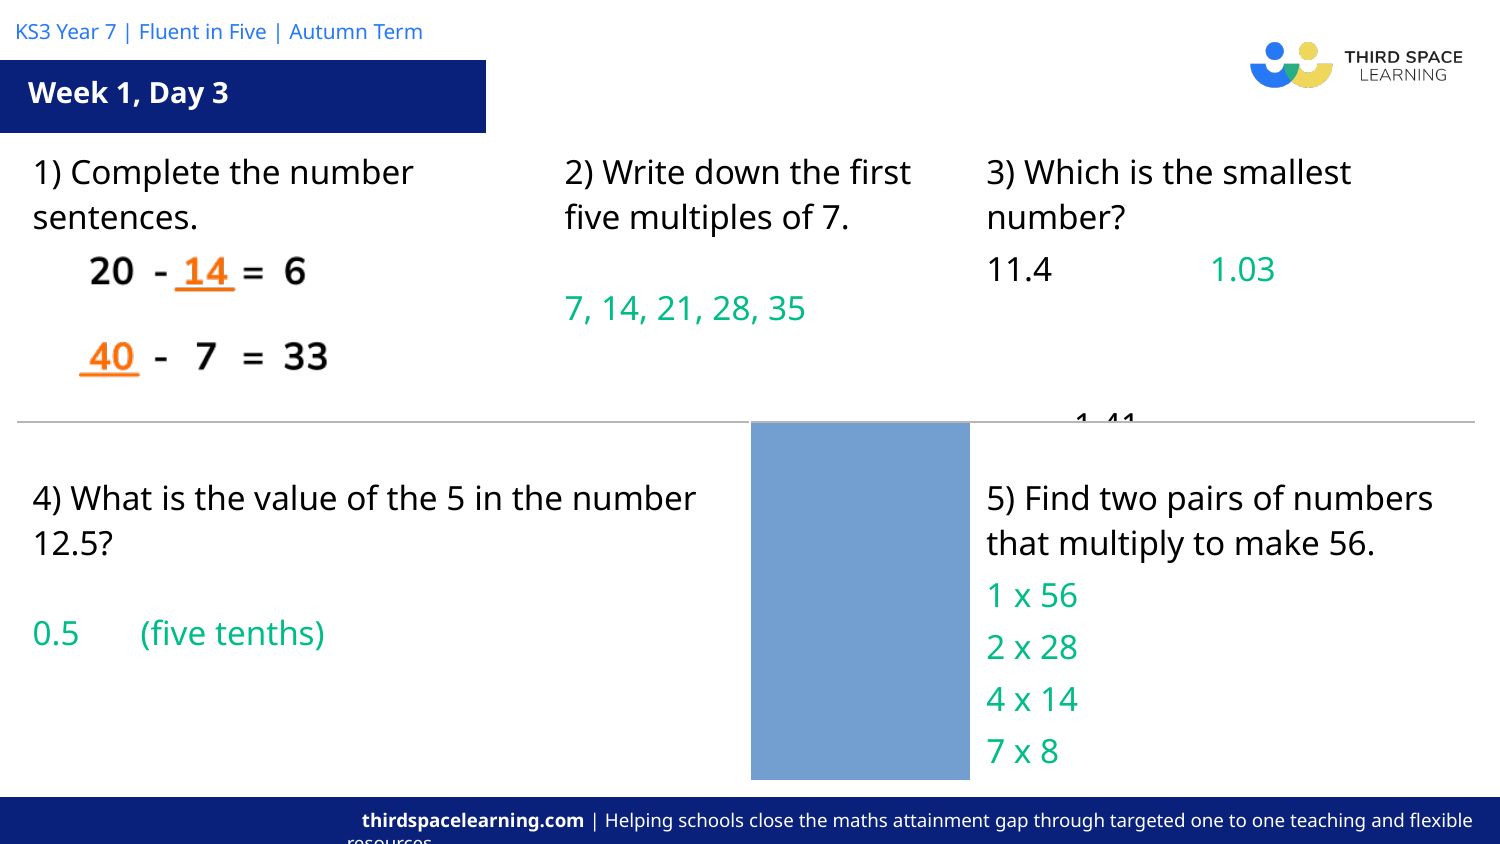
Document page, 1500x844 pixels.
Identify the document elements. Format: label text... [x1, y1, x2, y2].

picture [79, 246, 329, 383]
picture [1250, 33, 1465, 99]
table_header 2) Write down the first five multiples of 7. 7, 14, 21, 28, 35 [550, 142, 970, 421]
table_header 1) Complete the number sentences. [19, 142, 549, 421]
table_header 3) Which is the smallest number? 11.4 1.03 1.41 [972, 142, 1474, 421]
text_box Week 1, Day 3 [13, 59, 383, 125]
table_cell 5) Find two pairs of numbers that multiply to make 56. 1 x 56 2 x 28 4 x 14 7 x 8 [972, 423, 1474, 779]
table_cell 4) What is the value of the 5 in the number 12.5? 0.5 (five tenths) [19, 423, 749, 779]
